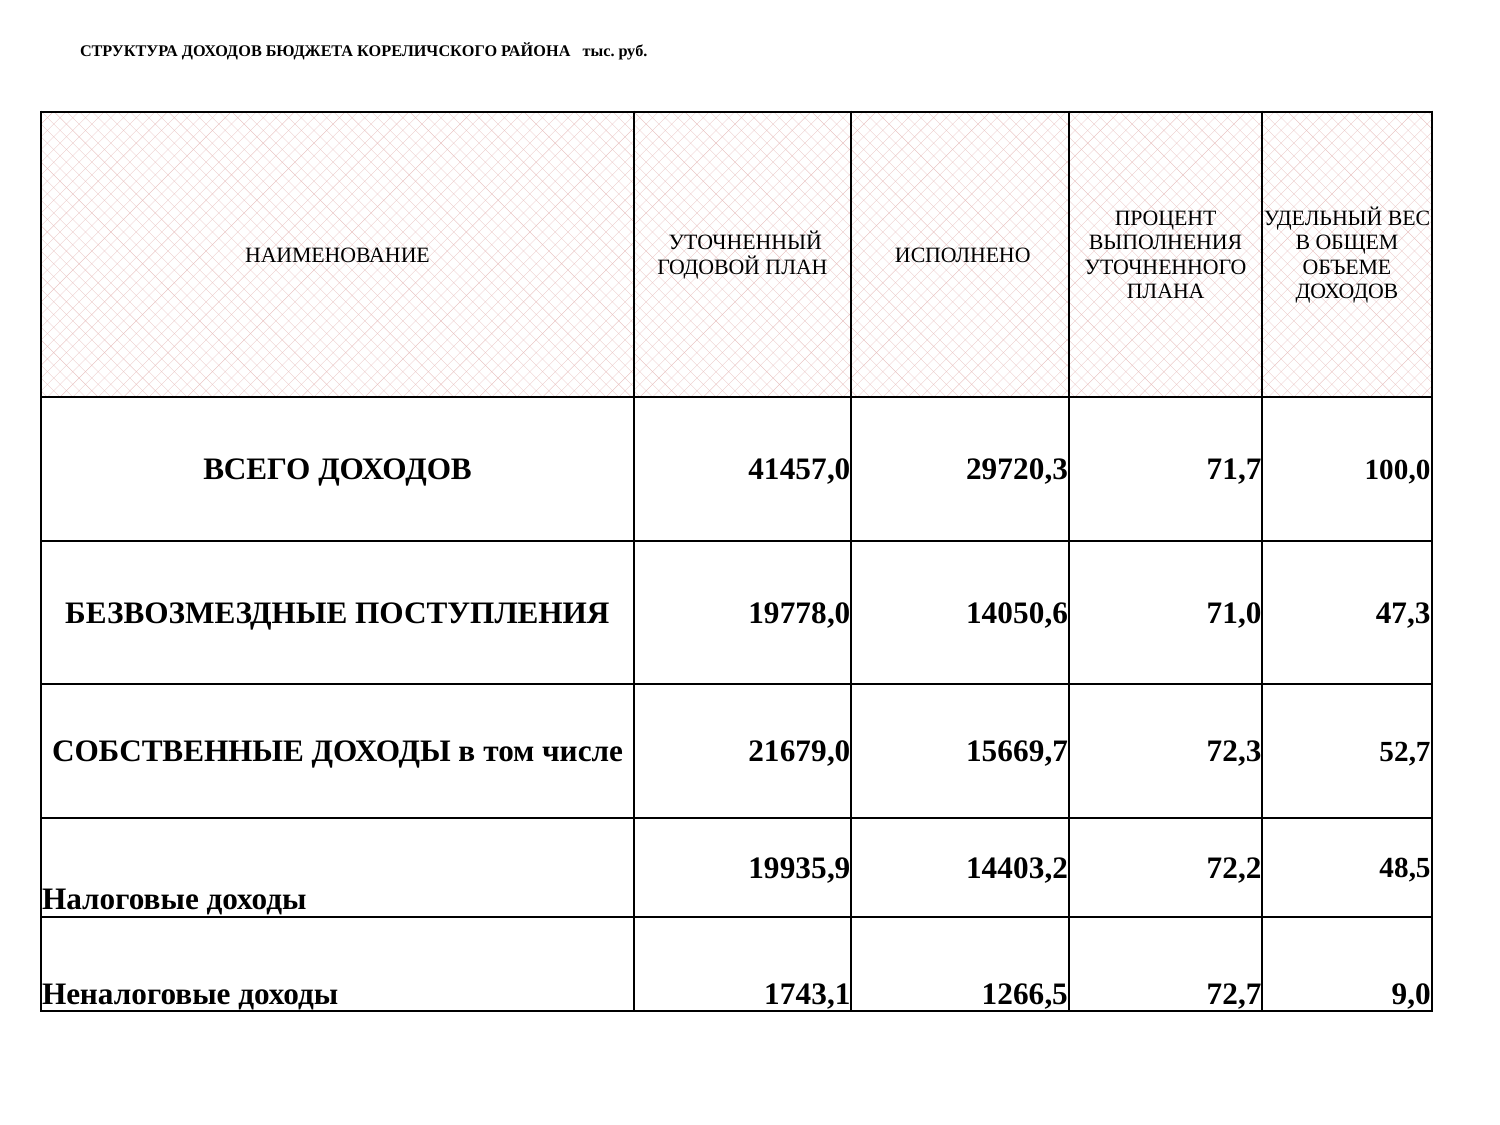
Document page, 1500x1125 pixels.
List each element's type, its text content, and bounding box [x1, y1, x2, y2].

table_cell 100,0 [1263, 398, 1431, 540]
table_cell 52,7 [1263, 685, 1431, 817]
table_cell 29720,3 [852, 398, 1068, 540]
table_cell 41457,0 [635, 398, 850, 540]
table_cell 72,7 [1070, 918, 1261, 1010]
table_cell 1743,1 [635, 918, 850, 1010]
table_cell 71,0 [1070, 542, 1261, 683]
table_cell СОБСТВЕННЫЕ ДОХОДЫ в том числе [42, 685, 633, 817]
table_cell 72,2 [1070, 819, 1261, 916]
table_cell 1266,5 [852, 918, 1068, 1010]
table_cell 14403,2 [852, 819, 1068, 916]
table_header УТОЧНЕННЫЙ ГОДОВОЙ ПЛАН [635, 113, 850, 396]
table_cell 14050,6 [852, 542, 1068, 683]
table_cell Неналоговые доходы [42, 918, 633, 1010]
table_cell 19778,0 [635, 542, 850, 683]
table_cell 72,3 [1070, 685, 1261, 817]
table_header УДЕЛЬНЫЙ ВЕС В ОБЩЕМ ОБЪЕМЕ ДОХОДОВ [1263, 113, 1431, 396]
title СТРУКТУРА ДОХОДОВ БЮДЖЕТА КОРЕЛИЧСКОГО РАЙОНА тыс. руб. [64, 33, 1483, 68]
table_header ПРОЦЕНТ ВЫПОЛНЕНИЯ УТОЧНЕННОГО ПЛАНА [1070, 113, 1261, 396]
table_cell 15669,7 [852, 685, 1068, 817]
table_cell 47,3 [1263, 542, 1431, 683]
table_cell 21679,0 [635, 685, 850, 817]
table_cell 48,5 [1263, 819, 1431, 916]
table_cell БЕЗВОЗМЕЗДНЫЕ ПОСТУПЛЕНИЯ [42, 542, 633, 683]
table_header НАИМЕНОВАНИЕ [42, 113, 633, 396]
table_cell 9,0 [1263, 918, 1431, 1010]
table_cell 71,7 [1070, 398, 1261, 540]
table_cell 19935,9 [635, 819, 850, 916]
table_cell ВСЕГО ДОХОДОВ [42, 398, 633, 540]
table_cell Налоговые доходы [42, 819, 633, 916]
table_header ИСПОЛНЕНО [852, 113, 1068, 396]
